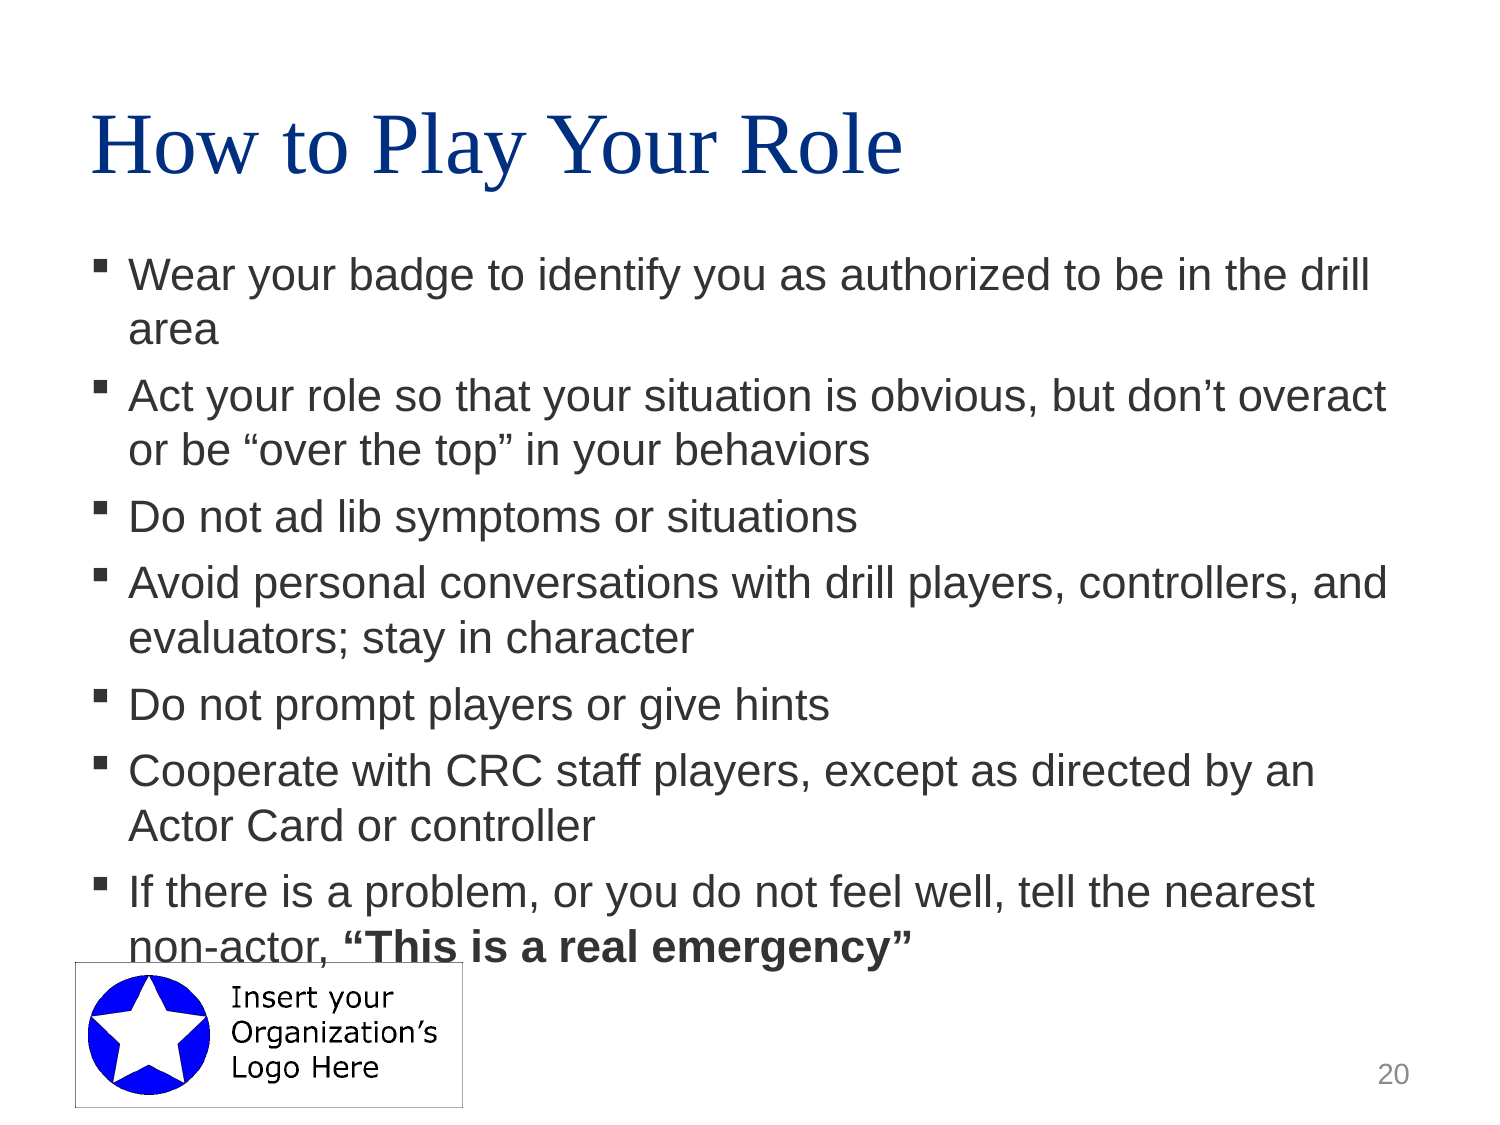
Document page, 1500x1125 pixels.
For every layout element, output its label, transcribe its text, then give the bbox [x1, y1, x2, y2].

slide_number 20 [1074, 1042, 1425, 1103]
title How to Play Your Role [75, 45, 1425, 233]
picture [75, 980, 463, 1108]
list Wear your badge to identify you as authorized to be in the drill area Act your role so that your situation is obvious, but don’t overact or be “over the top” in your behaviors Do not ad lib symptoms or situations Avoid personal conversations with drill players, controllers, and evaluators; stay in character Do not prompt players or give hints Cooperate with CRC staff players, except as directed by an Actor Card or controller If there is a problem, or you do not feel well, tell the nearest non-actor, “This is a real emergency” [75, 237, 1425, 980]
